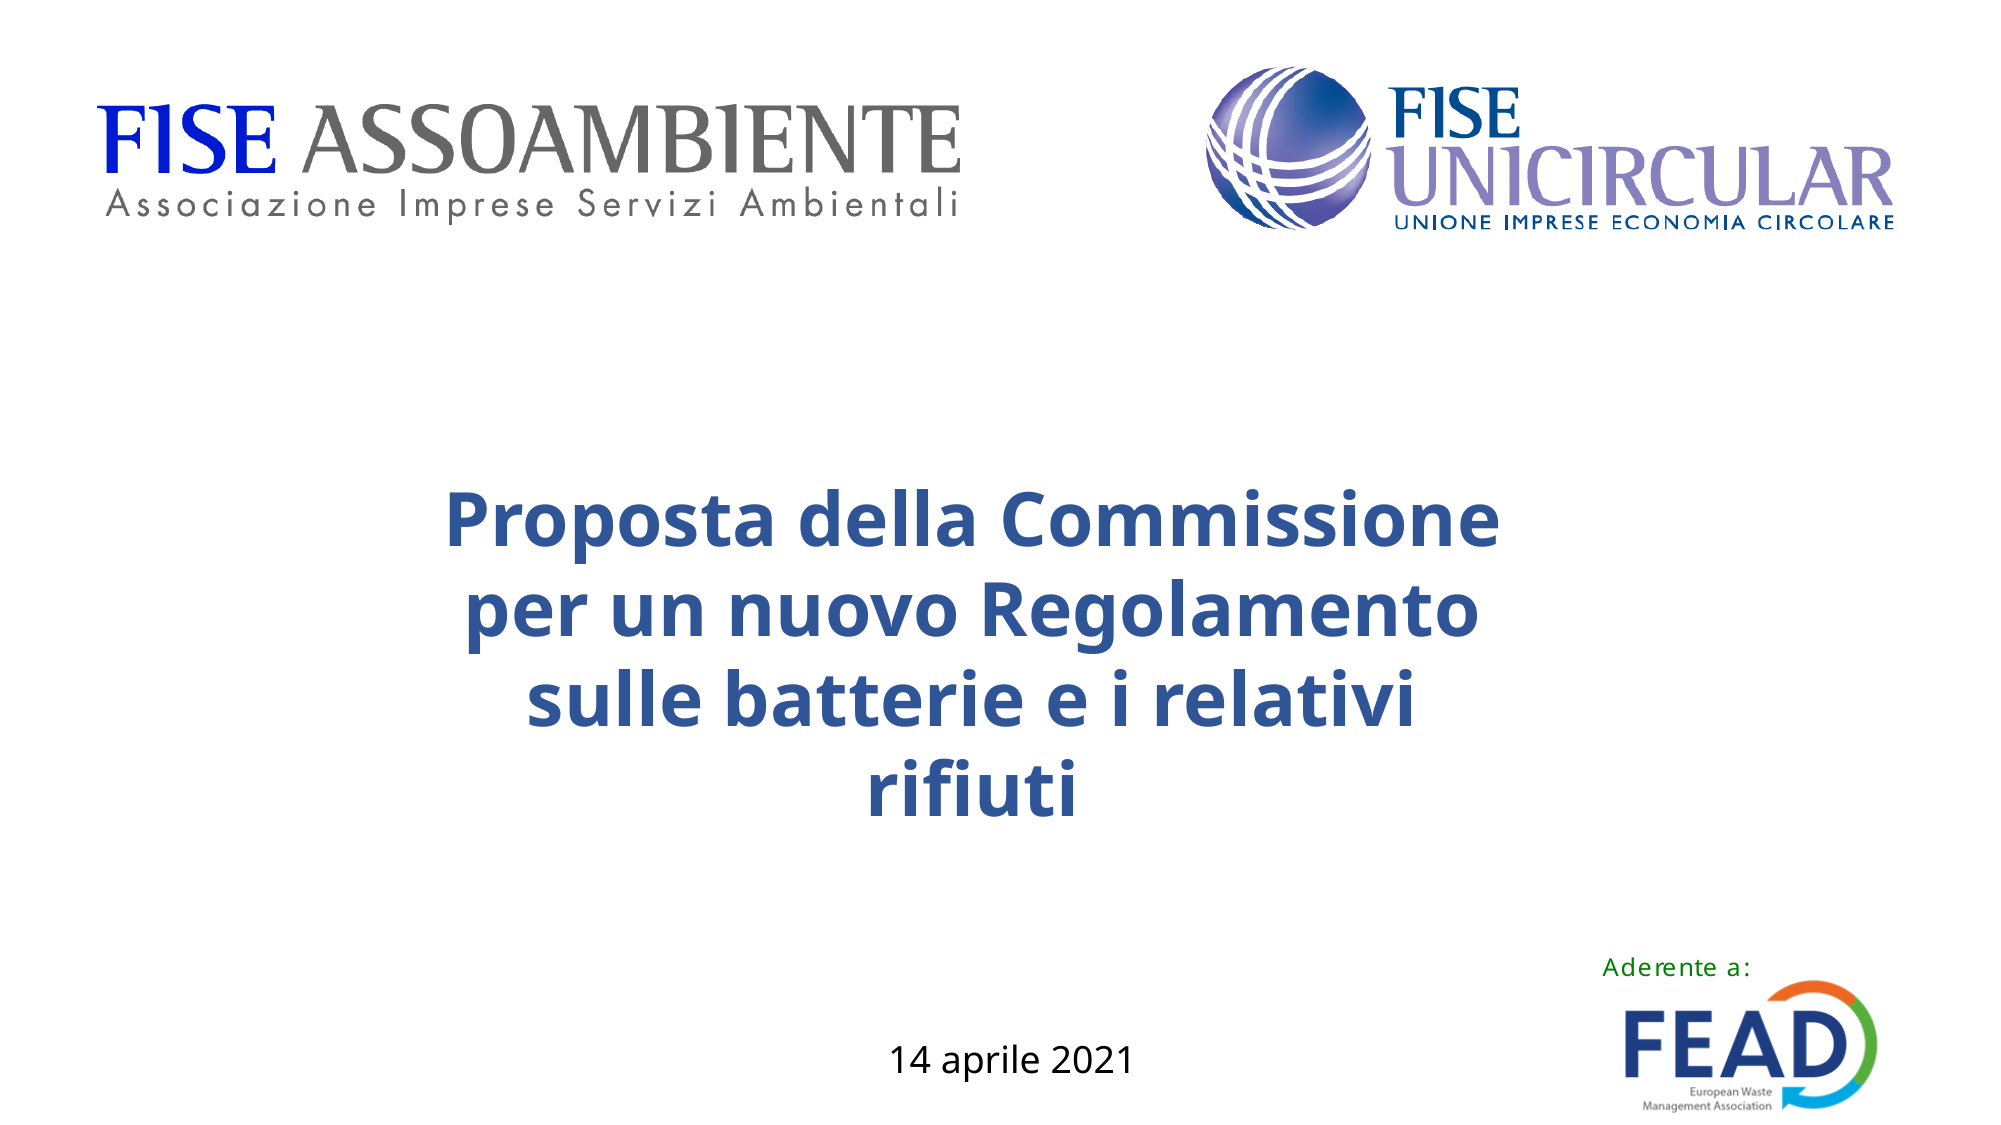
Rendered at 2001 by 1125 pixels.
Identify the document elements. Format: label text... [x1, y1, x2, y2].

picture [1566, 950, 1885, 1125]
picture [97, 104, 960, 225]
text_box Proposta della Commissione per un nuovo Regolamento sulle batterie e i relativi rifiuti [409, 463, 1537, 839]
picture [1201, 59, 1903, 238]
text_box 14 aprile 2021 [571, 1028, 1444, 1089]
